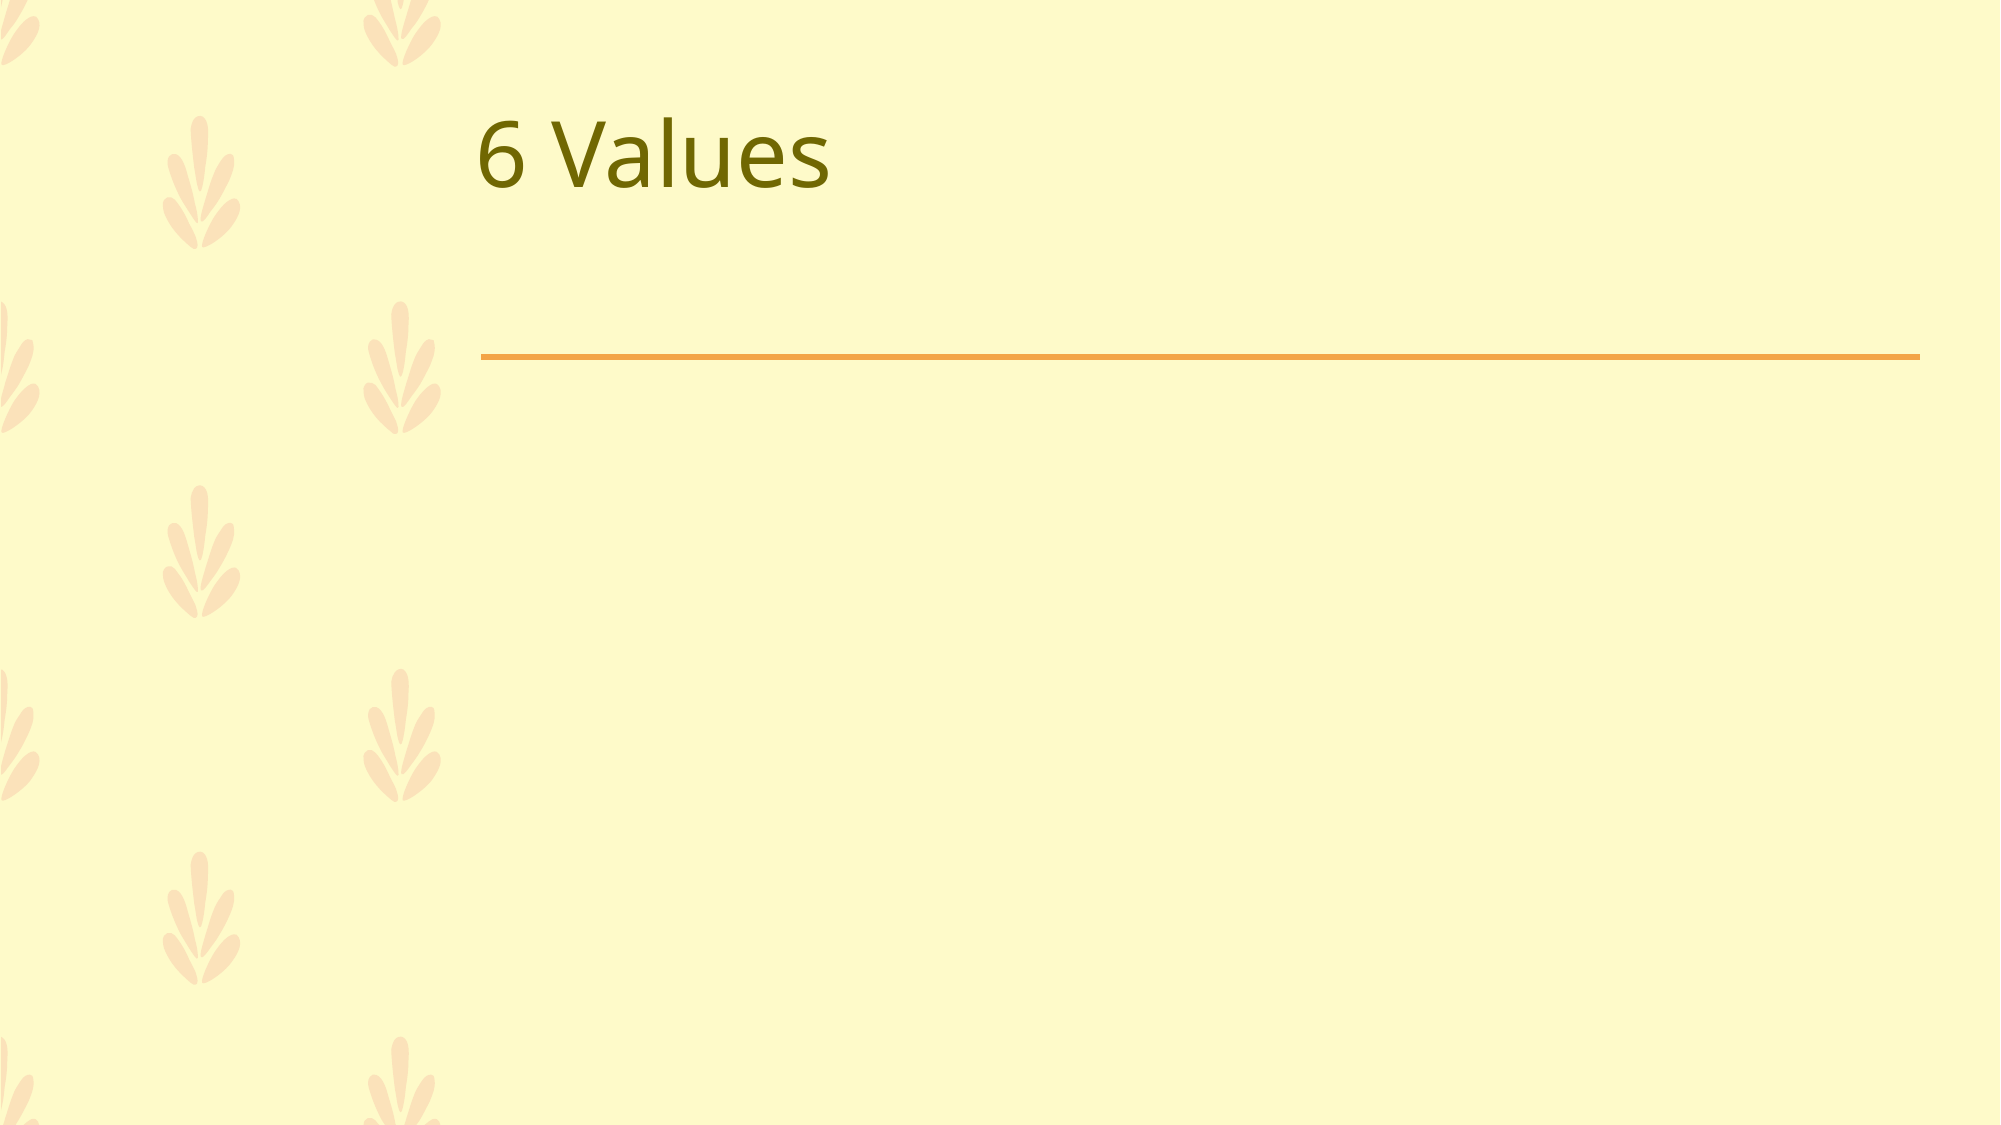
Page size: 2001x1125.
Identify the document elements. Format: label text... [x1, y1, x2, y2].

title 6 Values [460, 93, 1920, 350]
